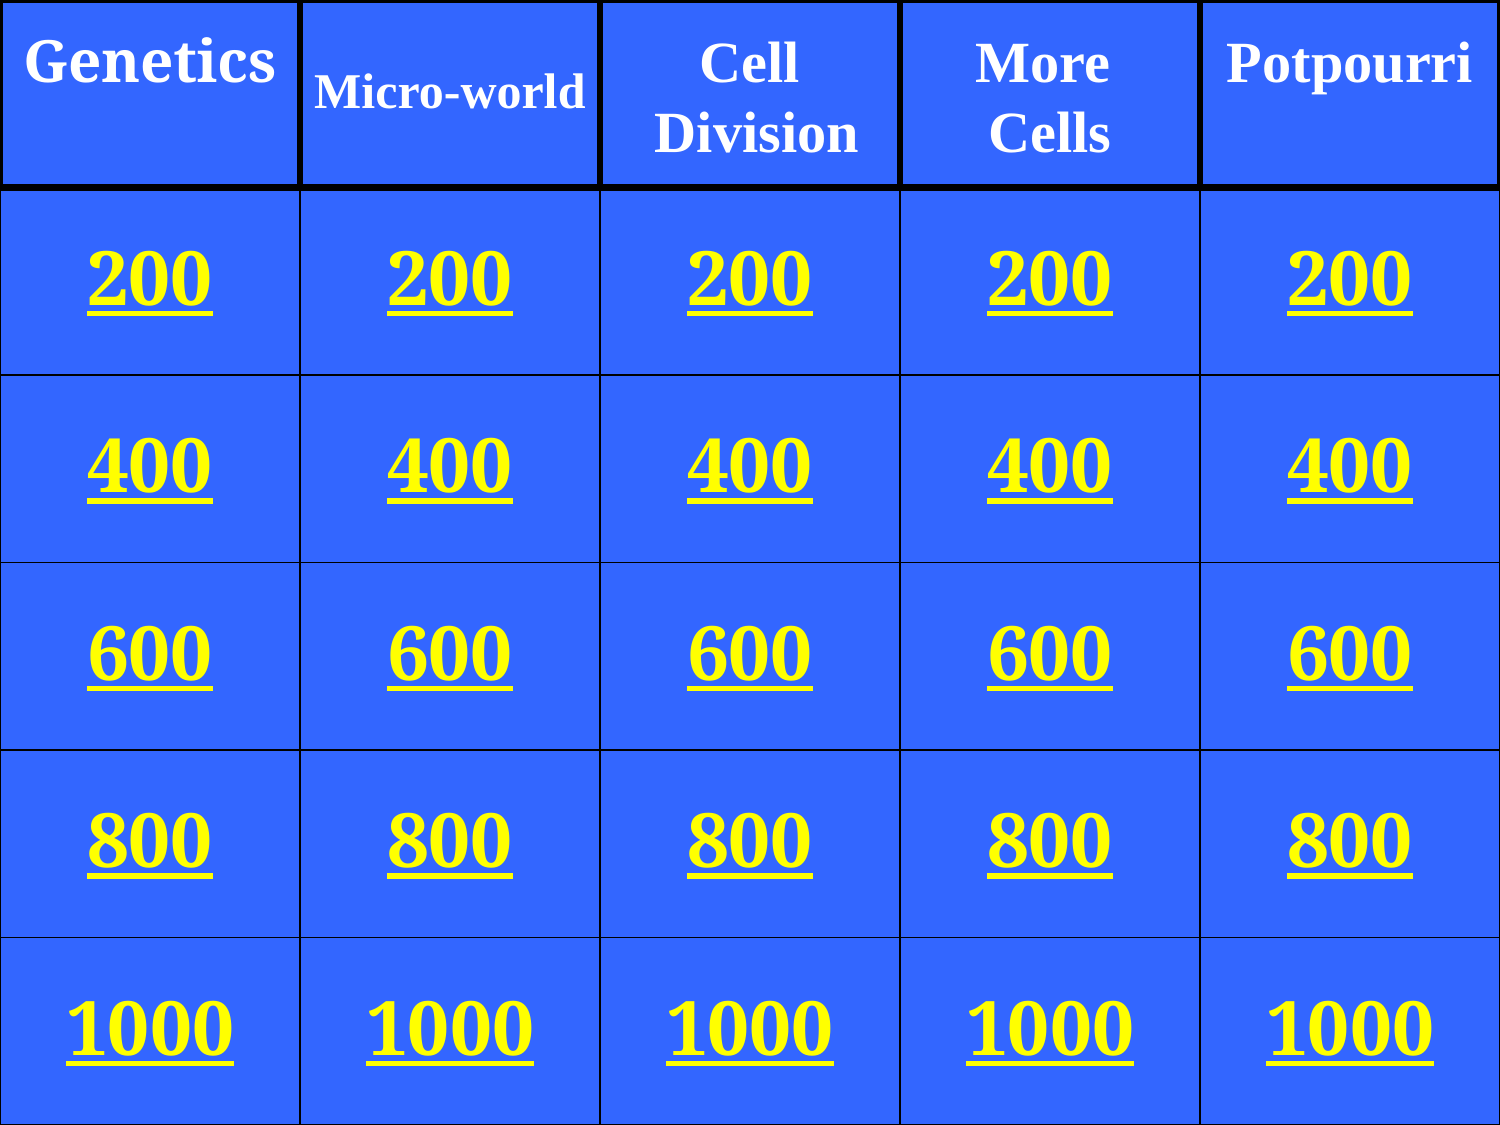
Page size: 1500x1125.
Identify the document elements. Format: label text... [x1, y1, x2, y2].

text_box 1000 [0, 937, 299, 1125]
text_box 600 [899, 562, 1199, 750]
text_box 600 [1199, 562, 1500, 750]
text_box 200 [300, 188, 599, 375]
text_box 600 [0, 562, 299, 750]
text_box 1000 [899, 937, 1199, 1125]
text_box 400 [599, 375, 899, 562]
text_box Genetics [0, 0, 299, 188]
text_box 800 [899, 750, 1199, 937]
text_box 400 [1199, 375, 1500, 562]
text_box 200 [0, 188, 300, 376]
text_box 800 [299, 750, 599, 937]
text_box 400 [899, 375, 1199, 562]
text_box 200 [1199, 188, 1500, 375]
text_box 1000 [1199, 937, 1500, 1125]
text_box 800 [0, 750, 299, 937]
text_box 600 [599, 562, 899, 750]
text_box Micro-world [299, 0, 599, 188]
text_box 800 [1199, 750, 1500, 937]
text_box 200 [899, 188, 1199, 375]
text_box 800 [599, 750, 899, 937]
text_box 200 [599, 188, 899, 375]
text_box 1000 [299, 937, 599, 1125]
text_box 600 [299, 562, 599, 750]
text_box Potpourri [1199, 0, 1500, 188]
text_box 400 [0, 376, 299, 562]
text_box 1000 [599, 937, 899, 1125]
text_box Cell Division [599, 0, 899, 188]
text_box 400 [299, 375, 599, 562]
text_box More Cells [899, 0, 1199, 188]
